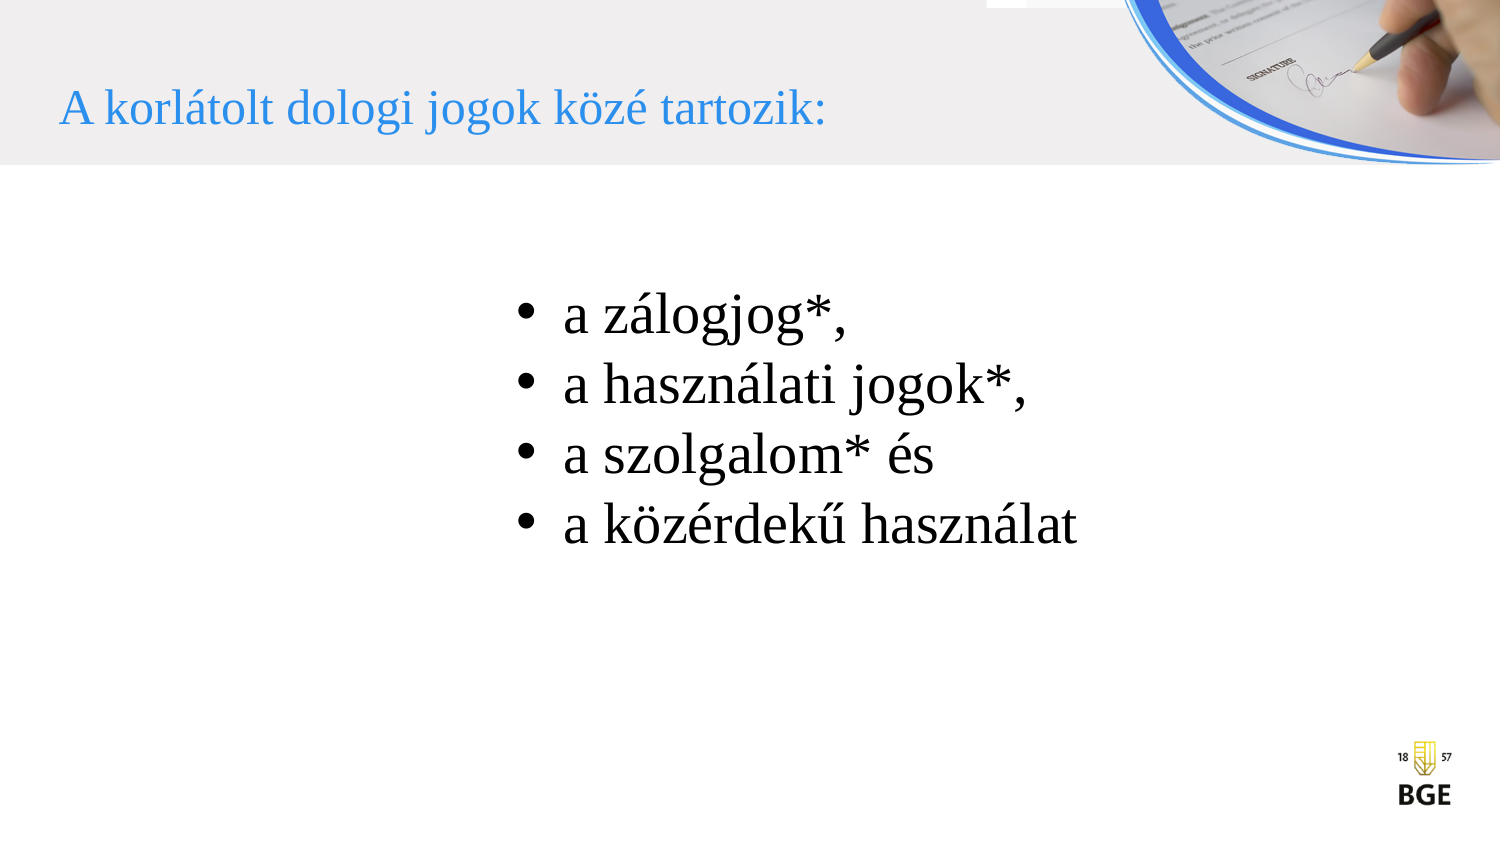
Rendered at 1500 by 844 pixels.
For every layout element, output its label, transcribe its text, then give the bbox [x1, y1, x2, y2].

text_box a zálogjog*, a használati jogok*, a szolgalom* és a közérdekű használat [501, 268, 1152, 633]
text_box A korlátolt dologi jogok közé tartozik: [43, 67, 856, 143]
picture [0, 0, 1500, 844]
